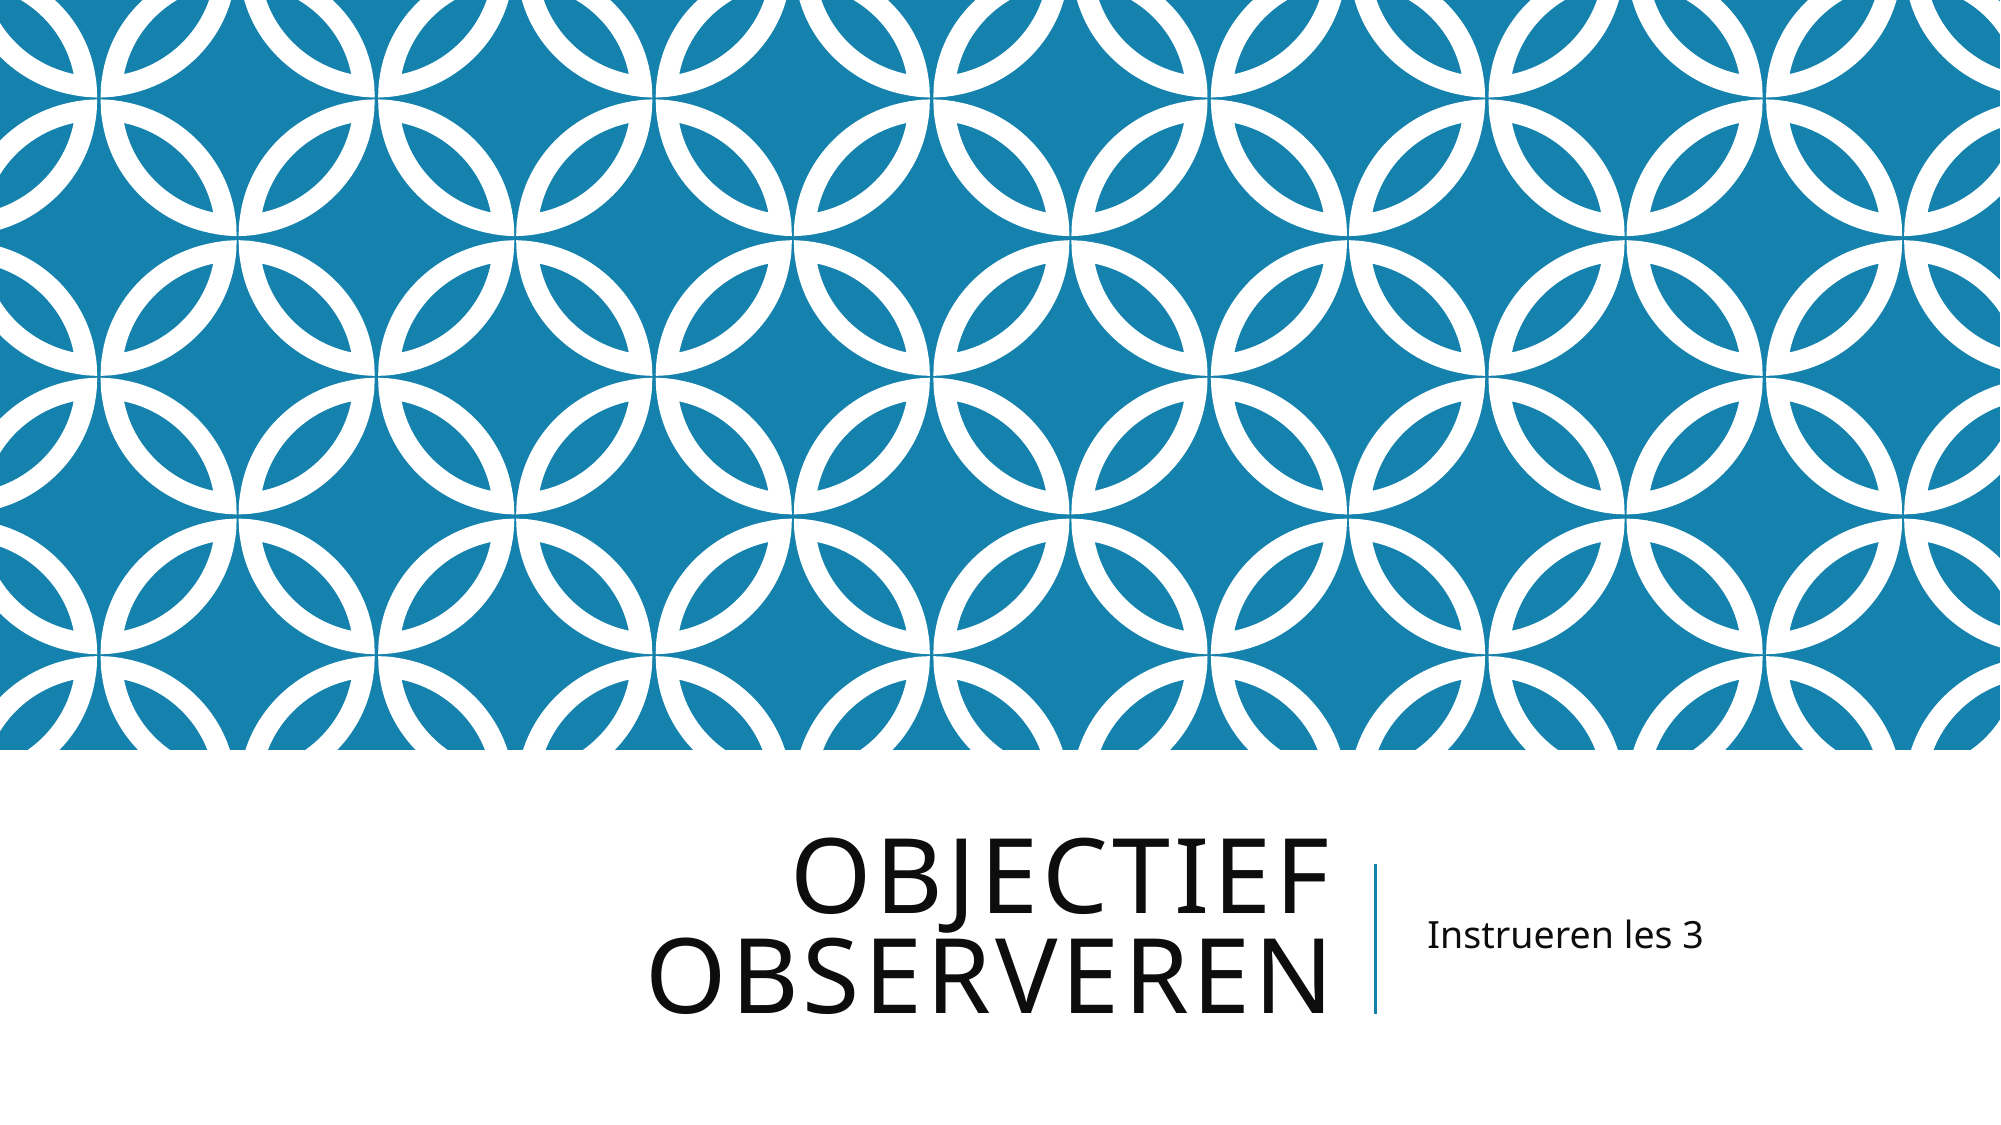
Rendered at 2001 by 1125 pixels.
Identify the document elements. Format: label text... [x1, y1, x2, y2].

subtitle Instrueren les 3 [1412, 813, 1938, 1054]
title Objectief observeren [75, 813, 1350, 1054]
